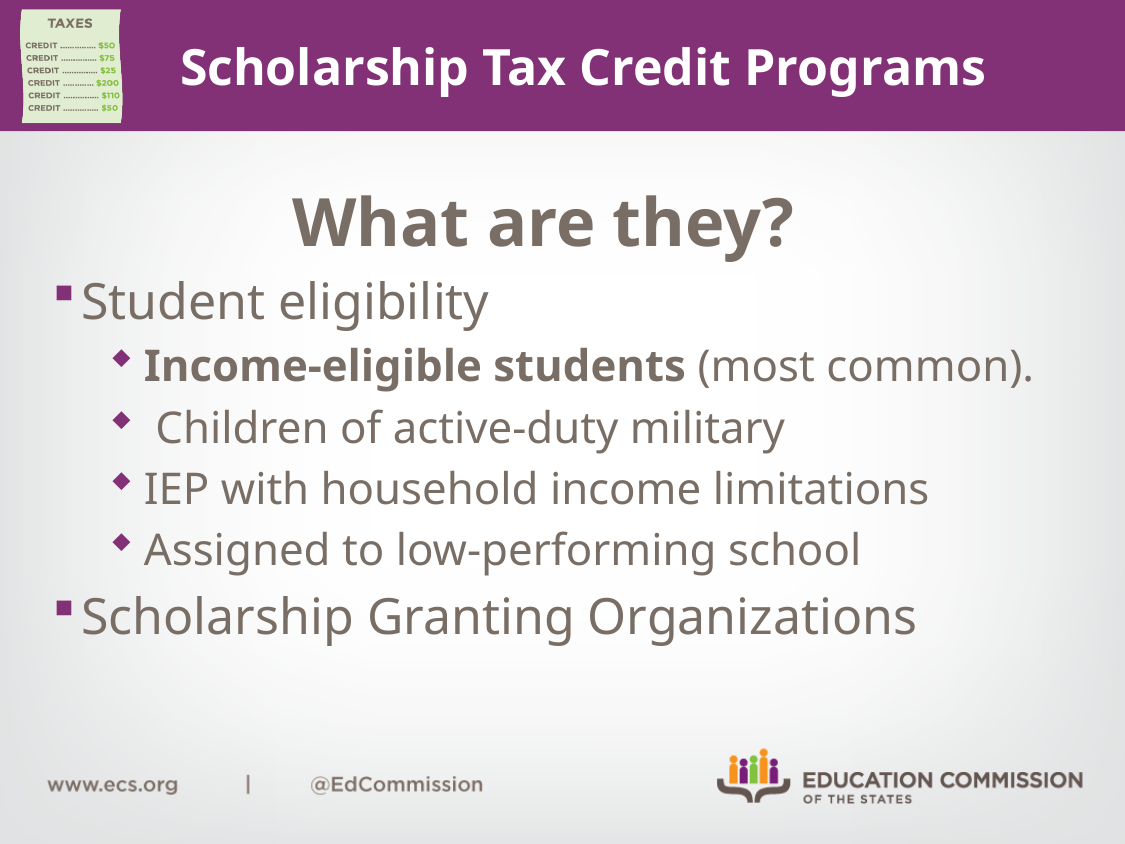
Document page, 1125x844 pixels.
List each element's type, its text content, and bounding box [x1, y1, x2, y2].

title Scholarship Tax Credit Programs [0, 0, 1125, 132]
list What are they? Student eligibility Income-eligible students (most common). Children of active-duty military IEP with household income limitations Assigned to low-performing school Scholarship Granting Organizations [37, 171, 1050, 729]
picture [0, 4, 150, 127]
picture [0, 132, 1125, 844]
